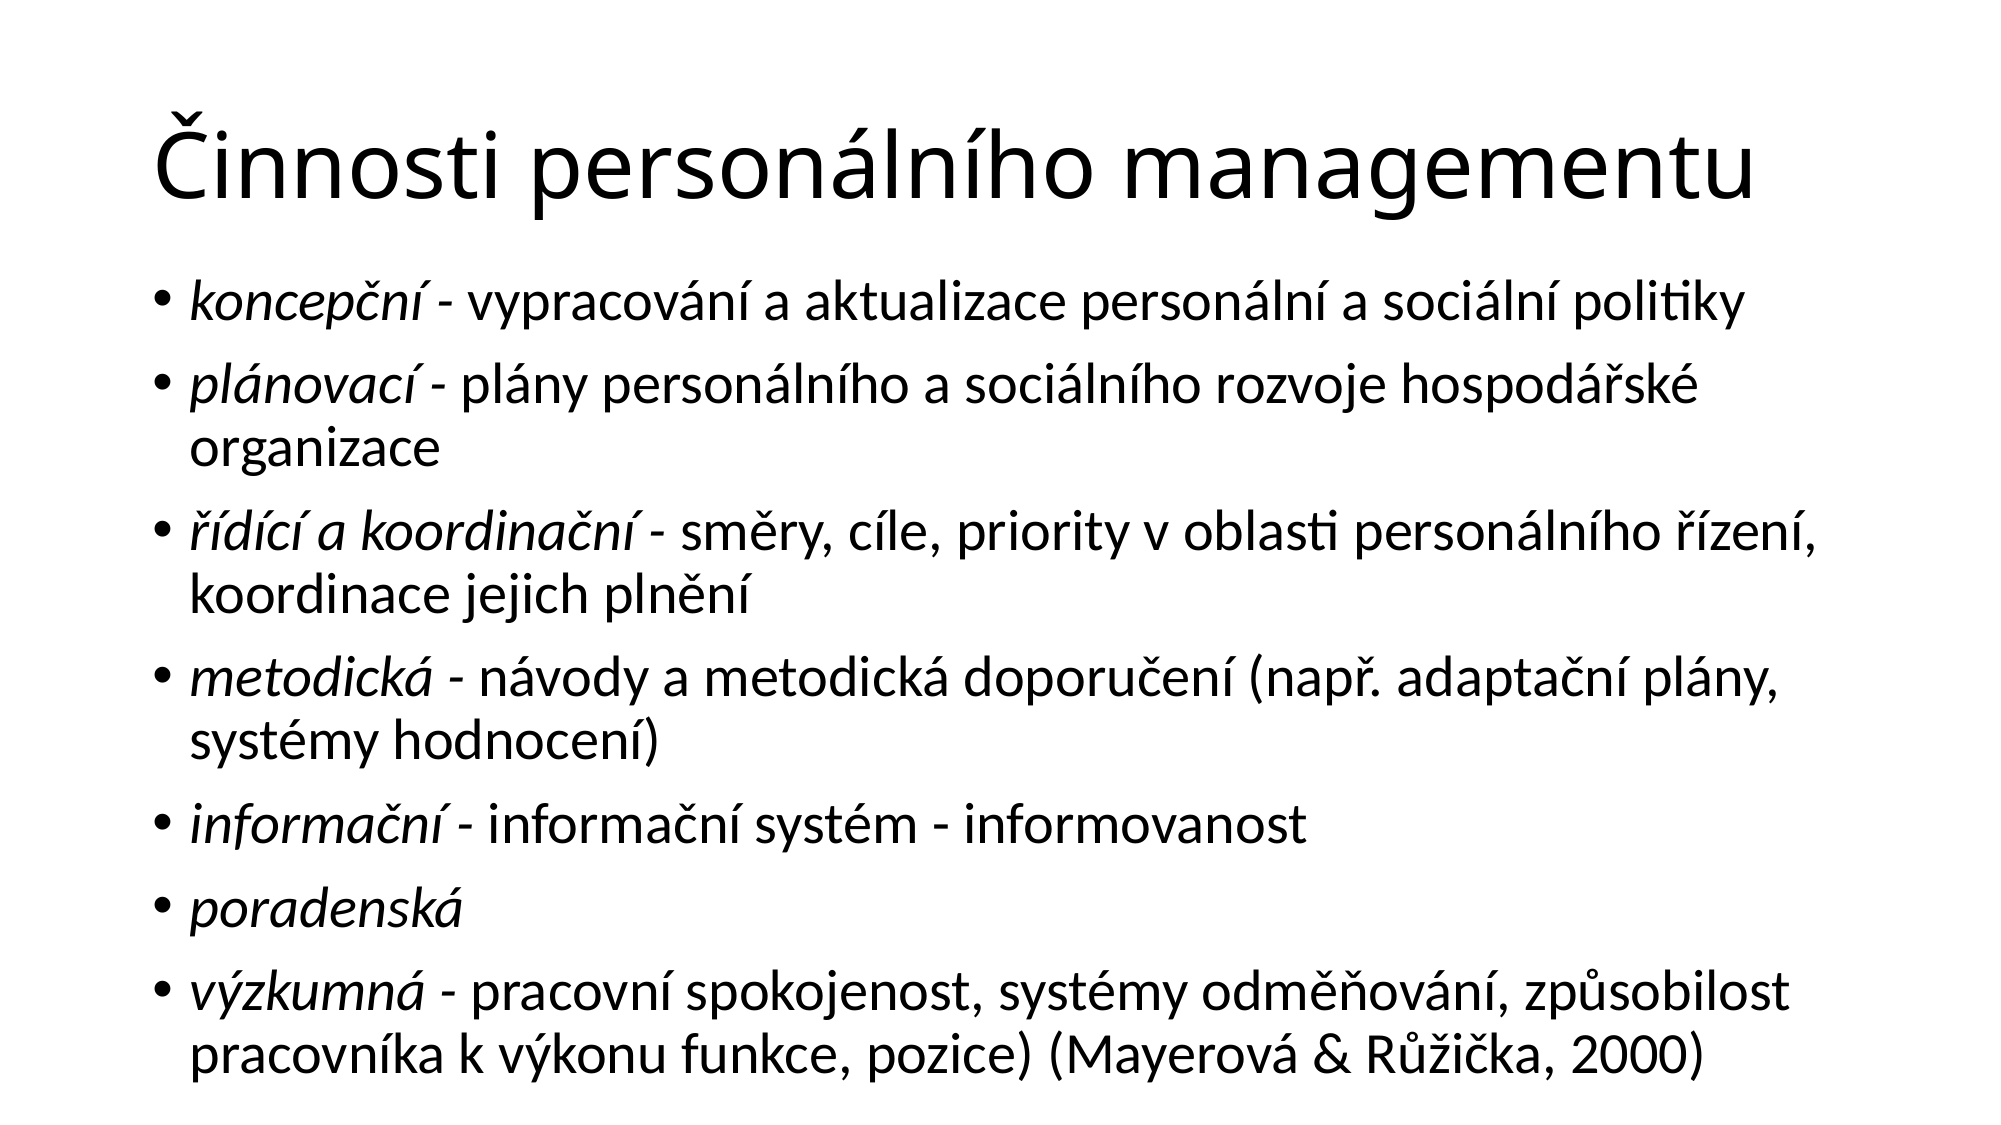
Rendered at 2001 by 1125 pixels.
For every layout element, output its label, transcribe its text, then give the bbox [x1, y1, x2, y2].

title Činnosti personálního managementu [137, 59, 1863, 262]
list koncepční - vypracování a aktualizace personální a sociální politiky plánovací - plány personálního a sociálního rozvoje hospodářské organizace řídící a koordinační - směry, cíle, priority v oblasti personálního řízení, koordinace jejich plnění metodická - návody a metodická doporučení (např. adaptační plány, systémy hodnocení) informační - informační systém - informovanost poradenská výzkumná - pracovní spokojenost, systémy odměňování, způsobilost pracovníka k výkonu funkce, pozice) (Mayerová & Růžička, 2000) [137, 262, 1908, 1125]
